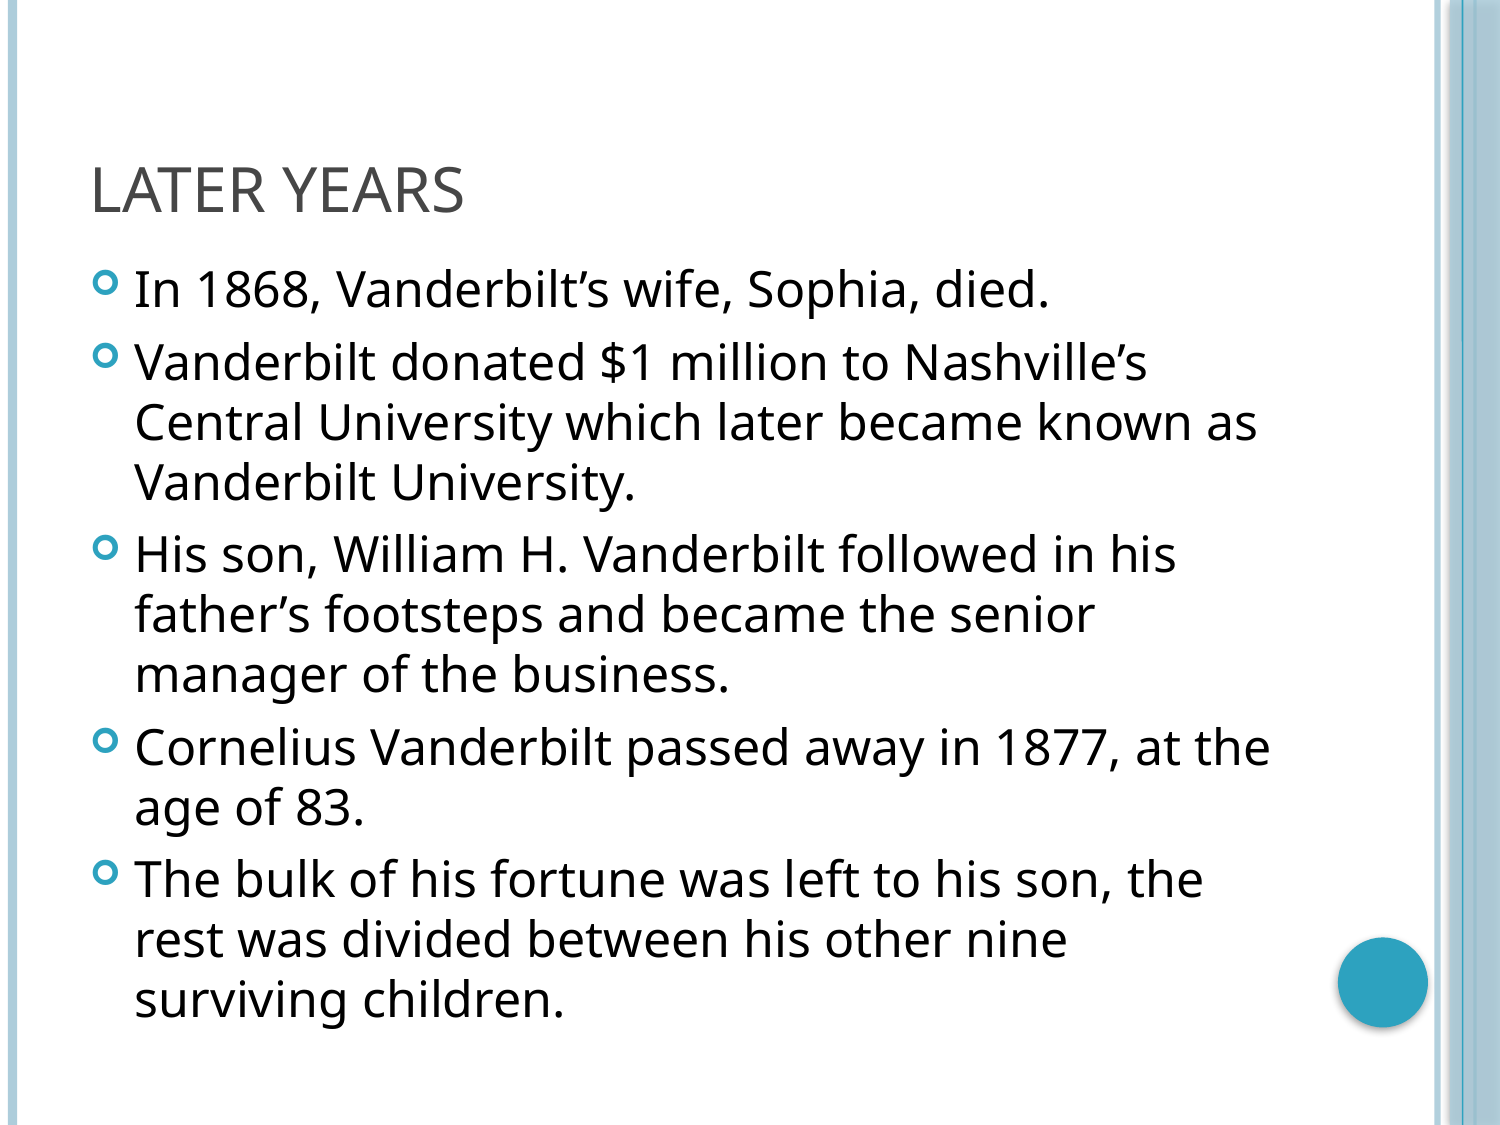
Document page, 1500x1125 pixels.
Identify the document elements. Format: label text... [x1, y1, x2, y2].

list In 1868, Vanderbilt’s wife, Sophia, died. Vanderbilt donated $1 million to Nashville’s Central University which later became known as Vanderbilt University. His son, William H. Vanderbilt followed in his father’s footsteps and became the senior manager of the business. Cornelius Vanderbilt passed away in 1877, at the age of 83. The bulk of his fortune was left to his son, the rest was divided between his other nine surviving children. [75, 249, 1300, 1050]
title Later Years [75, 45, 1300, 233]
